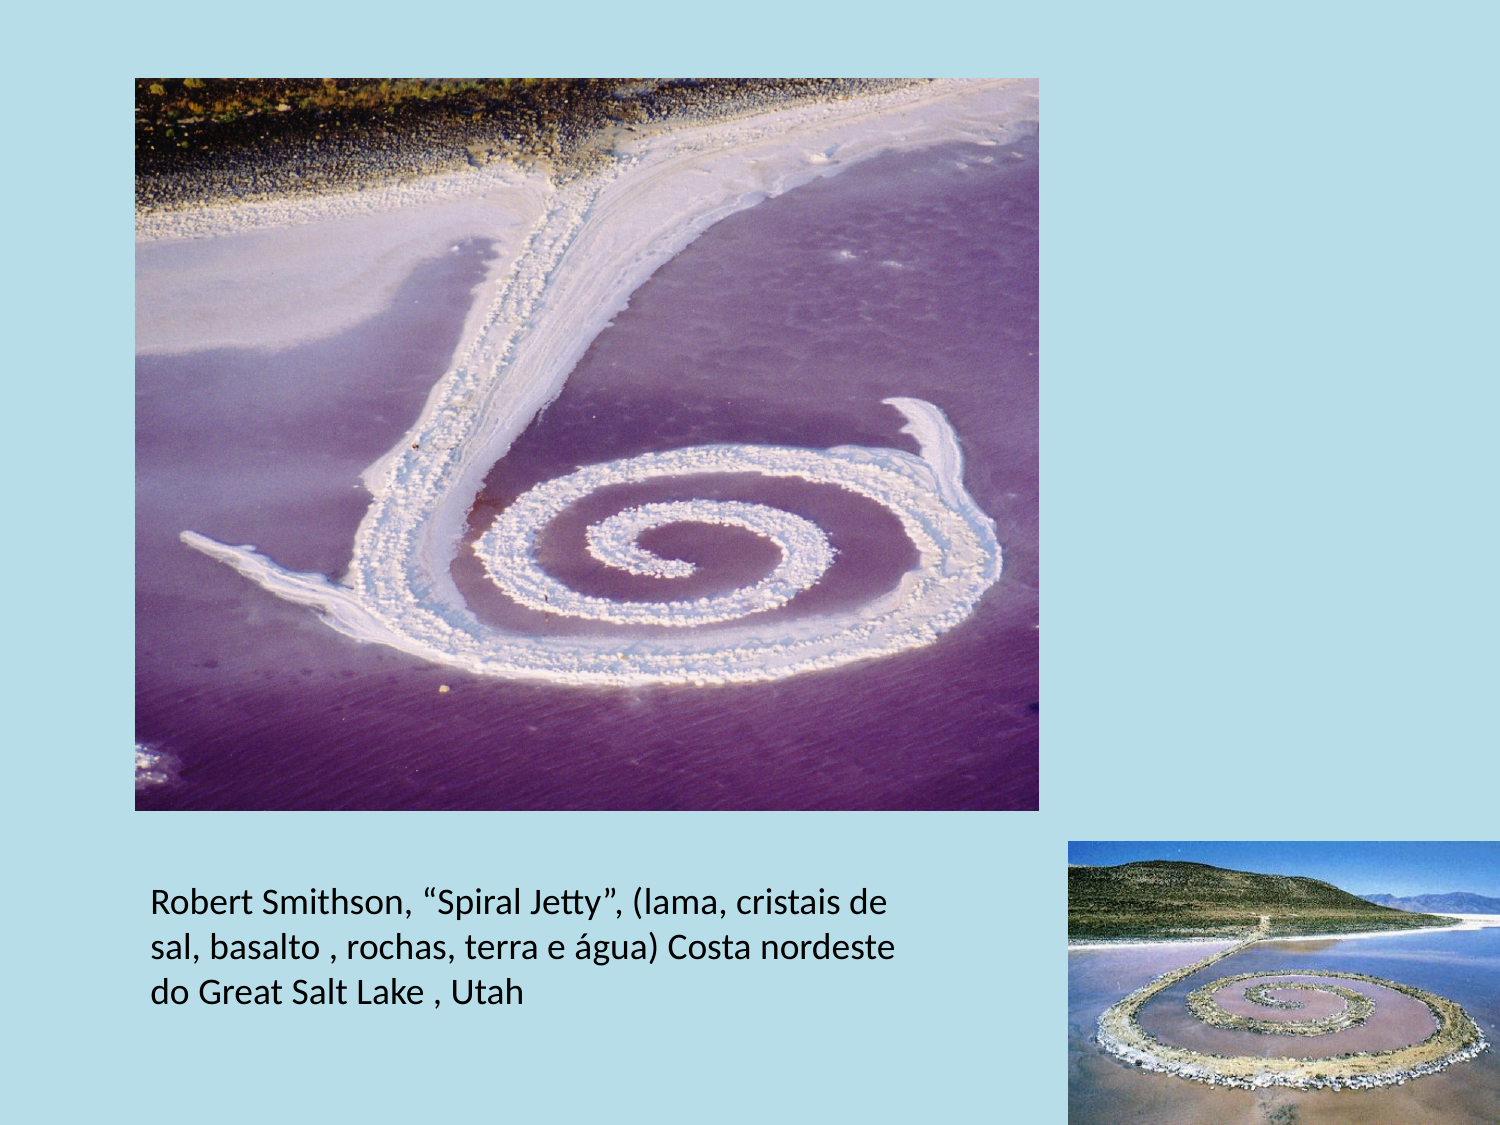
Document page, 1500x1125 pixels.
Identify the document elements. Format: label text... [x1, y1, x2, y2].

picture [1068, 841, 1500, 1125]
picture [135, 77, 1040, 811]
text_box Robert Smithson, “Spiral Jetty”, (lama, cristais de sal, basalto , rochas, terra e água) Costa nordeste do Great Salt Lake , Utah [135, 869, 939, 1020]
